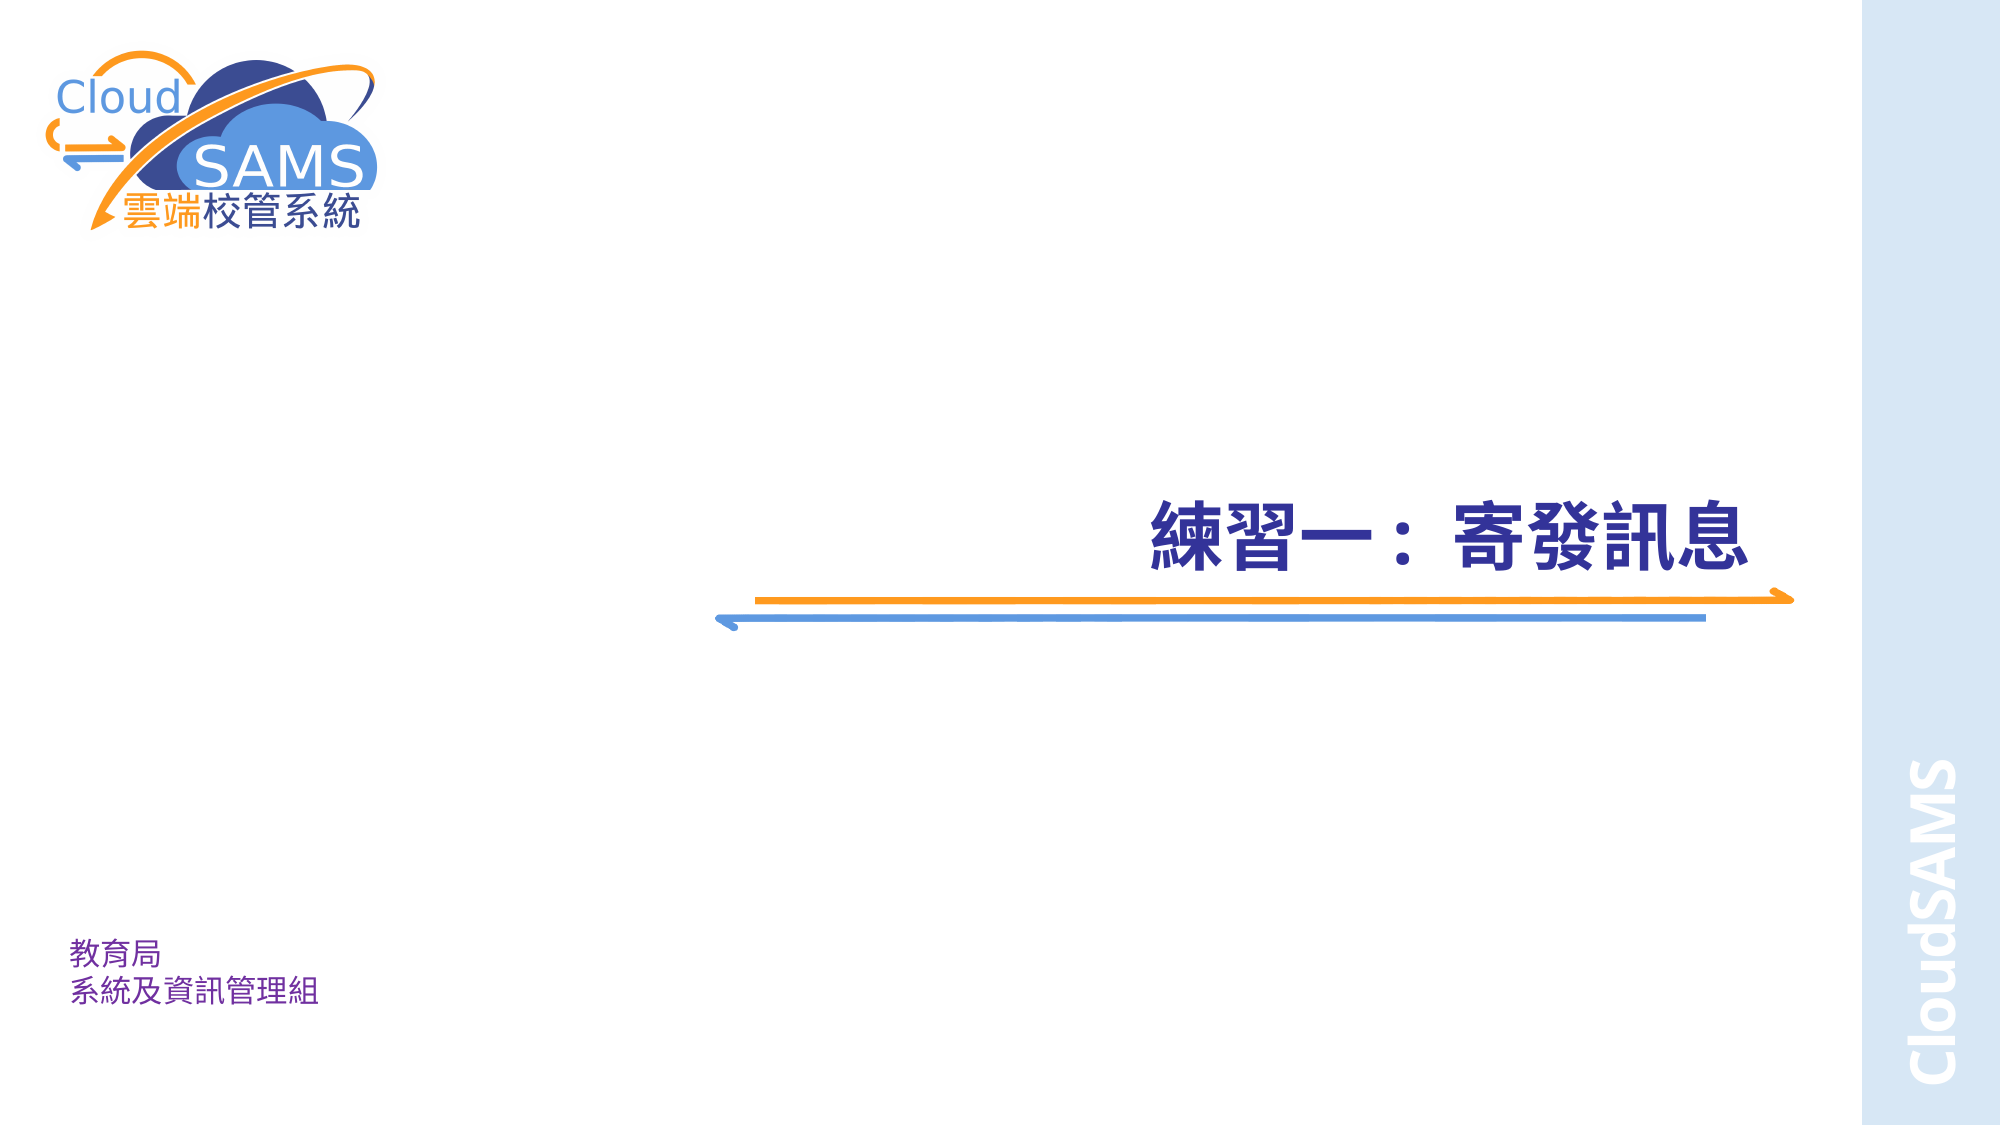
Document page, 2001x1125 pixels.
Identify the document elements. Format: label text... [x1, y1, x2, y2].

title 練習一: 寄發訊息 [466, 399, 1767, 588]
picture [751, 584, 1797, 607]
picture [682, 611, 1711, 634]
picture [21, 2, 430, 264]
